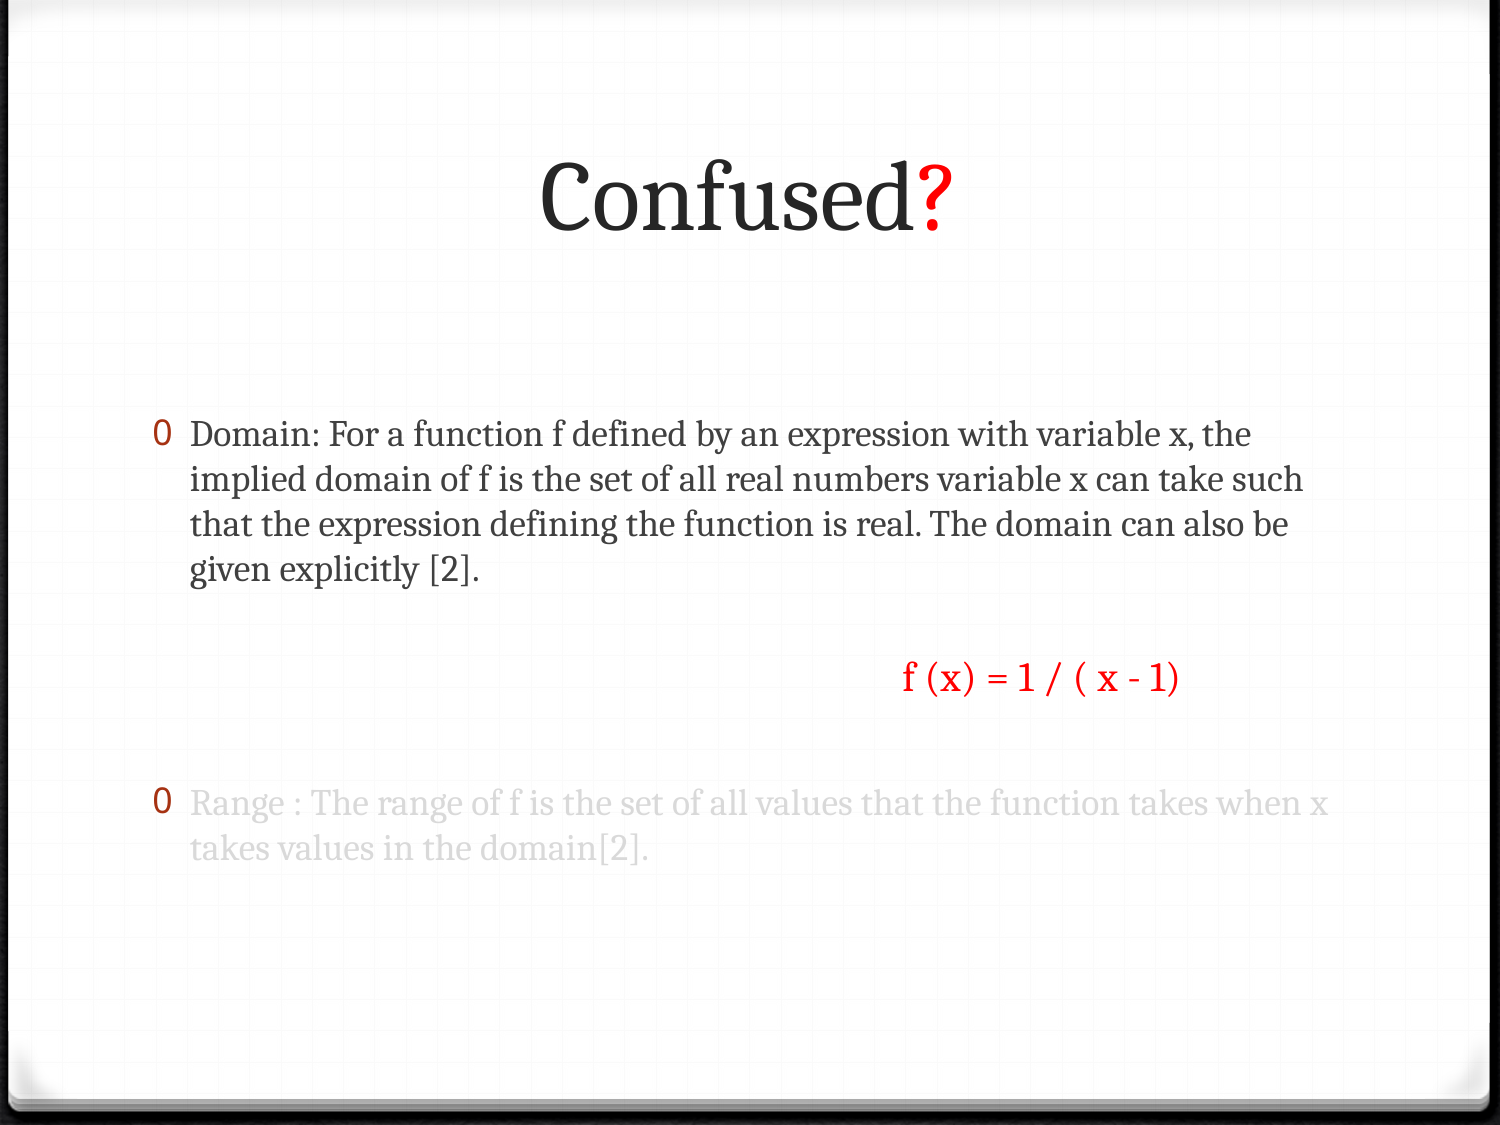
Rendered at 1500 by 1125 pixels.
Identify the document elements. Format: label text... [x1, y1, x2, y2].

title Confused? [90, 71, 1410, 309]
list Domain: For a function f defined by an expression with variable x, the implied domain of f is the set of all real numbers variable x can take such that the expression defining the function is real. The domain can also be given explicitly [2]. f (x) = 1 / ( x - 1) Range : The range of f is the set of all values that the function takes when x takes values in the domain[2]. [137, 334, 1363, 983]
picture [0, 0, 1500, 1125]
